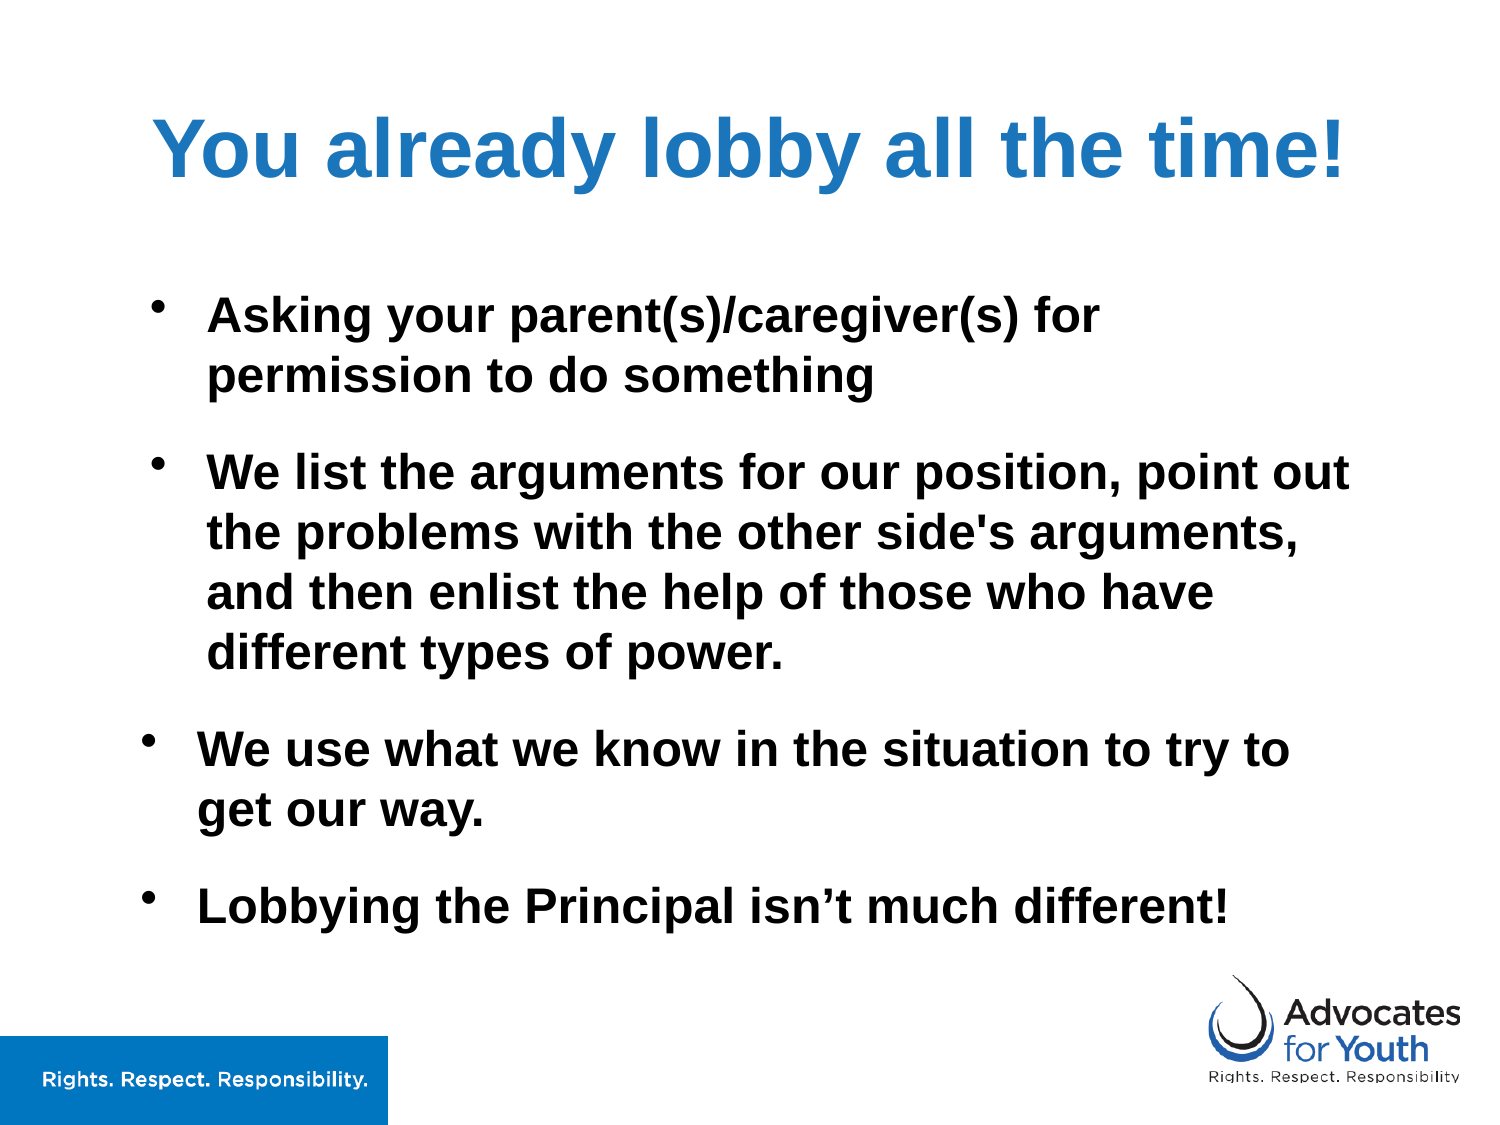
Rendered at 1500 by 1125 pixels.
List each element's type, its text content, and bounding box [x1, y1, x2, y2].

picture [1208, 974, 1461, 1083]
picture [0, 1036, 388, 1125]
list Asking your parent(s)/caregiver(s) for permission to do something We list the arguments for our position, point out the problems with the other side's arguments, and then enlist the help of those who have different types of power. We use what we know in the situation to try to get our way. Lobbying the Principal isn’t much different! [112, 275, 1388, 1013]
title You already lobby all the time! [112, 50, 1388, 238]
